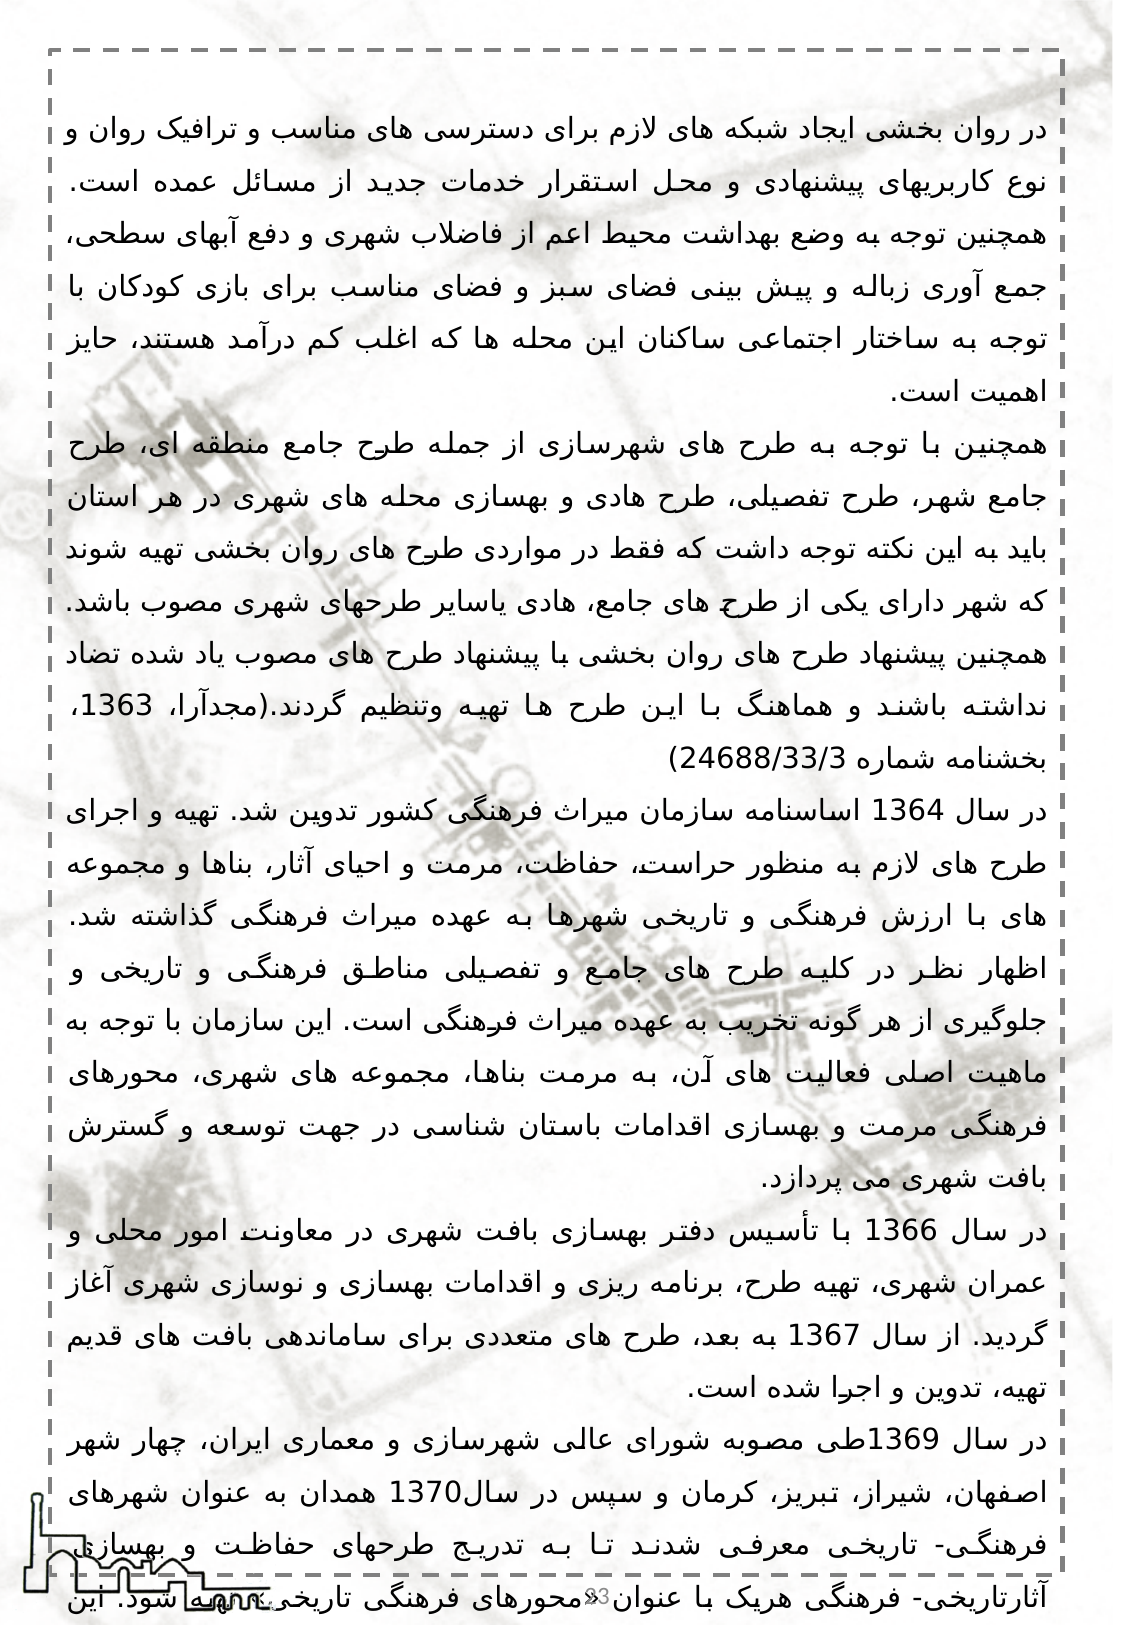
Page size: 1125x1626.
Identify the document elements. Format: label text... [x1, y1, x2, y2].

text_box 23 [362, 1550, 625, 1625]
text_box در روان بخشی ایجاد شبکه های لازم برای دسترسی های مناسب و ترافیک روان و نوع کاربریهای پیشنهادی و محل استقرار خدمات جدید از مسائل عمده است. همچنین توجه به وضع بهداشت محیط اعم از فاضلاب شهری و دفع آبهای سطحی، جمع آوری زباله و پیش بینی فضای سبز و فضای مناسب برای بازی کودکان با توجه به ساختار اجتماعی ساکنان این محله ها که اغلب کم درآمد هستند، حایز اهمیت است. همچنین با توجه به طرح های شهرسازی از جمله طرح جامع منطقه ای، طرح جامع شهر، طرح تفصیلی، طرح هادی و بهسازی محله های شهری در هر استان باید به این نکته توجه داشت که فقط در مواردی طرح های روان بخشی تهیه شوند که شهر دارای یکی از طرح های جامع، هادی یاسایر طرحهای شهری مصوب باشد. همچنین پیشنهاد طرح های روان بخشی با پیشنهاد طرح های مصوب یاد شده تضاد نداشته باشند و هماهنگ با این طرح ها تهیه وتنظیم گردند.(مجدآرا، 1363، بخشنامه شماره 24688/33/3) در سال 1364 اساسنامه سازمان میراث فرهنگی کشور تدوین شد. تهیه و اجرای طرح های لازم به منظور حراست، حفاظت، مرمت و احیای آثار، بناها و مجموعه های با ارزش فرهنگی و تاریخی شهرها به عهده میراث فرهنگی گذاشته شد. اظهار نظر در کلیه طرح های جامع و تفصیلی مناطق فرهنگی و تاریخی و جلوگیری از هر گونه تخریب به عهده میراث فرهنگی است. این سازمان با توجه به ماهیت اصلی فعالیت های آن، به مرمت بناها، مجموعه های شهری، محورهای فرهنگی مرمت و بهسازی اقدامات باستان شناسی در جهت توسعه و گسترش بافت شهری می پردازد. در سال 1366 با تأسیس دفتر بهسازی بافت شهری در معاونت امور محلی و عمران شهری، تهیه طرح، برنامه ریزی و اقدامات بهسازی و نوسازی شهری آغاز گردید. از سال 1367 به بعد، طرح های متعددی برای ساماندهی بافت های قدیم تهیه، تدوین و اجرا شده است. در سال 1369طی مصوبه شورای عالی شهرسازی و معماری ایران، چهار شهر اصفهان، شیراز، تبریز، کرمان و سپس در سال1370 همدان به عنوان شهرهای فرهنگی- تاریخی معرفی شدند تا به تدریج طرحهای حفاظت و بهسازی آثارتاریخی- فرهنگی هریک با عنوان «محورهای فرهنگی تاریخی» تهیه شود. این طرح ها نوعی حفاظت ظاهری یا موزه ای را با تاکید بر استخوان بندی قدیم شهر مورد نظر داشتند که در نهایت بی نتیجه رها شدند. در سال 1370 دفتر بهسازی بافت شهری در وزارت مسکن و شهرسازی به وجود آمد که هدف آن گسترش اقدامات ساخت و ساز مسکن در محله های درون شهر و سیاست توسعه از درون بود. اوایل دهه 60 تا اواسط دهه 70 دوره جدیدی از رویکرد به بافت های شهری بود. پدیده نابسامانی کالبدی سبب ظهور ناهنجاری های اجتماعی در حیطه وسیعی از مراکز شهری شد. در این دوره هر یک از سازمان های مسئول [48, 48, 1065, 254]
picture [13, 1419, 276, 1625]
text_box در روان بخشی ایجاد شبکه های لازم برای دسترسی های مناسب و ترافیک روان و نوع کاربریهای پیشنهادی و محل استقرار خدمات جدید از مسائل عمده است. همچنین توجه به وضع بهداشت محیط اعم از فاضلاب شهری و دفع آبهای سطحی، جمع آوری زباله و پیش بینی فضای سبز و فضای مناسب برای بازی کودکان با توجه به ساختار اجتماعی ساکنان این محله ها که اغلب کم درآمد هستند، حایز اهمیت است. همچنین با توجه به طرح های شهرسازی از جمله طرح جامع منطقه ای، طرح جامع شهر، طرح تفصیلی، طرح هادی و بهسازی محله های شهری در هر استان باید به این نکته توجه داشت که فقط در مواردی طرح های روان بخشی تهیه شوند که شهر دارای یکی از طرح های جامع، هادی یاسایر طرحهای شهری مصوب باشد. همچنین پیشنهاد طرح های روان بخشی با پیشنهاد طرح های مصوب یاد شده تضاد نداشته باشند و هماهنگ با این طرح ها تهیه وتنظیم گردند.(مجدآرا، 1363، بخشنامه شماره 24688/33/3) در سال 1364 اساسنامه سازمان میراث فرهنگی کشور تدوین شد. تهیه و اجرای طرح های لازم به منظور حراست، حفاظت، مرمت و احیای آثار، بناها و مجموعه های با ارزش فرهنگی و تاریخی شهرها به عهده میراث فرهنگی گذاشته شد. اظهار نظر در کلیه طرح های جامع و تفصیلی مناطق فرهنگی و تاریخی و جلوگیری از هر گونه تخریب به عهده میراث فرهنگی است. این سازمان با توجه به ماهیت اصلی فعالیت های آن، به مرمت بناها، مجموعه های شهری، محورهای فرهنگی مرمت و بهسازی اقدامات باستان شناسی در جهت توسعه و گسترش بافت شهری می پردازد. در سال 1366 با تأسیس دفتر بهسازی بافت شهری در معاونت امور محلی و عمران شهری، تهیه طرح، برنامه ریزی و اقدامات بهسازی و نوسازی شهری آغاز گردید. از سال 1367 به بعد، طرح های متعددی برای ساماندهی بافت های قدیم تهیه، تدوین و اجرا شده است. در سال 1369طی مصوبه شورای عالی شهرسازی و معماری ایران، چهار شهر اصفهان، شیراز، تبریز، کرمان و سپس در سال1370 همدان به عنوان شهرهای فرهنگی- تاریخی معرفی شدند تا به تدریج طرحهای حفاظت و بهسازی آثارتاریخی- فرهنگی هریک با عنوان «محورهای فرهنگی تاریخی» تهیه شود. این طرح ها نوعی حفاظت ظاهری یا موزه ای را با تاکید بر استخوان بندی قدیم شهر مورد نظر داشتند که در نهایت بی نتیجه رها شدند. در سال 1370 دفتر بهسازی بافت شهری در وزارت مسکن و شهرسازی به وجود آمد که هدف آن گسترش اقدامات ساخت و ساز مسکن در محله های درون شهر و سیاست توسعه از درون بود. اوایل دهه 60 تا اواسط دهه 70 دوره جدیدی از رویکرد به بافت های شهری بود. پدیده نابسامانی کالبدی سبب ظهور ناهنجاری های اجتماعی در حیطه وسیعی از مراکز شهری شد. در این دوره هر یک از سازمان های مسئول [48, 1378, 1065, 1577]
picture [0, 255, 1125, 1369]
